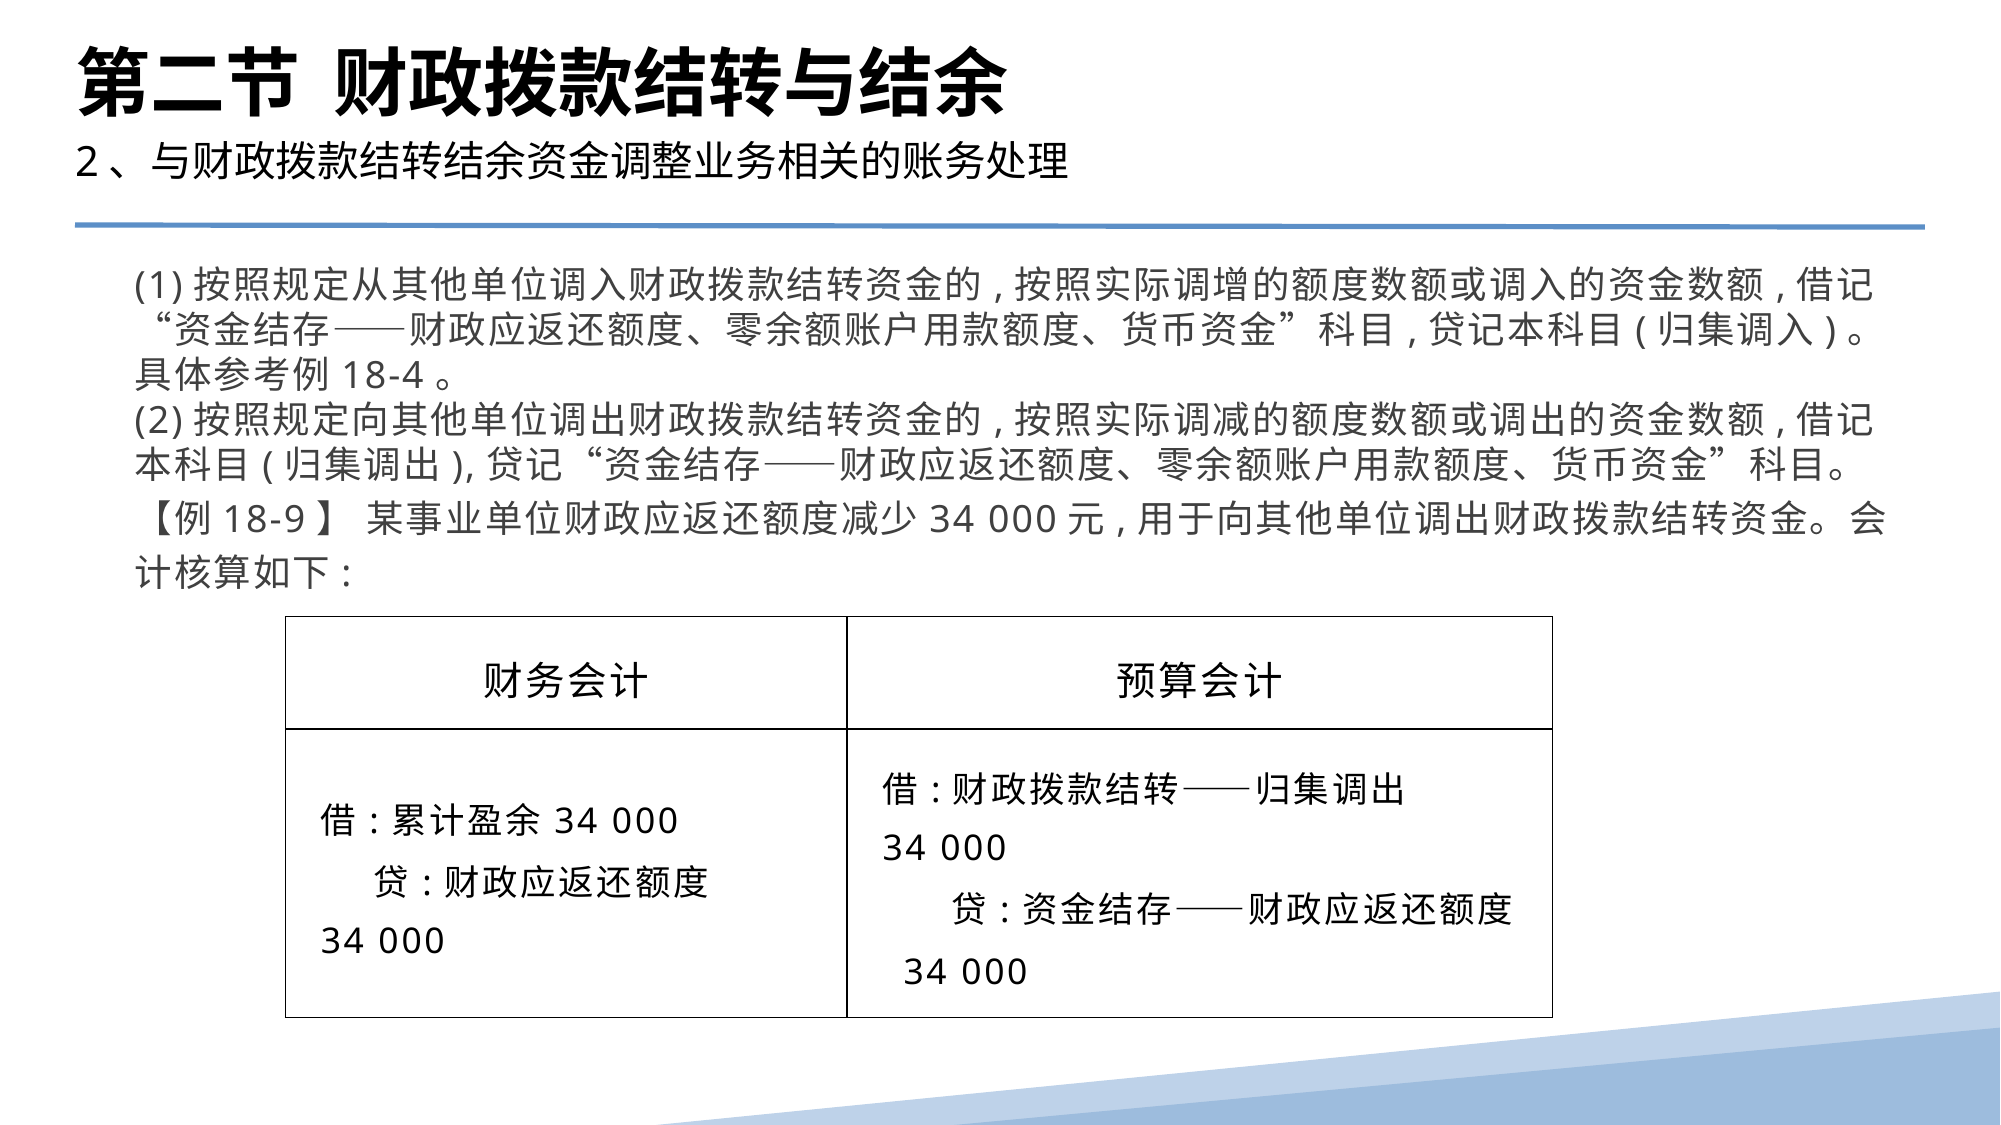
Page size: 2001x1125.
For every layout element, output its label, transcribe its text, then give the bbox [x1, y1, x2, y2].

text_box (1)按照规定从其他单位调入财政拨款结转资金的,按照实际调增的额度数额或调入的资金数额,借记“资金结存——财政应返还额度、零余额账户用款额度、货币资金”科目,贷记本科目(归集调入)。具体参考例18-4。 (2)按照规定向其他单位调出财政拨款结转资金的,按照实际调减的额度数额或调出的资金数额,借记本科目(归集调出),贷记“资金结存——财政应返还额度、零余额账户用款额度、货币资金”科目。 【例18-9】 某事业单位财政应返还额度减少34 000元,用于向其他单位调出财政拨款结转资金。会计核算如下: [124, 233, 1925, 622]
text_box 第二节 财政拨款结转与结余 [75, 24, 1925, 124]
table_header 财务会计 [286, 617, 846, 728]
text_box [74, 224, 1925, 228]
table_cell 借:财政拨款结转——归集调出 34 000 贷:资金结存——财政应返还额度 34 000 [848, 730, 1552, 991]
table_cell 借:累计盈余34 000 贷:财政应返还额度 34 000 [286, 730, 846, 1017]
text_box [656, 991, 2000, 1125]
text_box 2、与财政拨款结转结余资金调整业务相关的账务处理 [75, 124, 1925, 200]
table_header 预算会计 [848, 617, 1552, 728]
